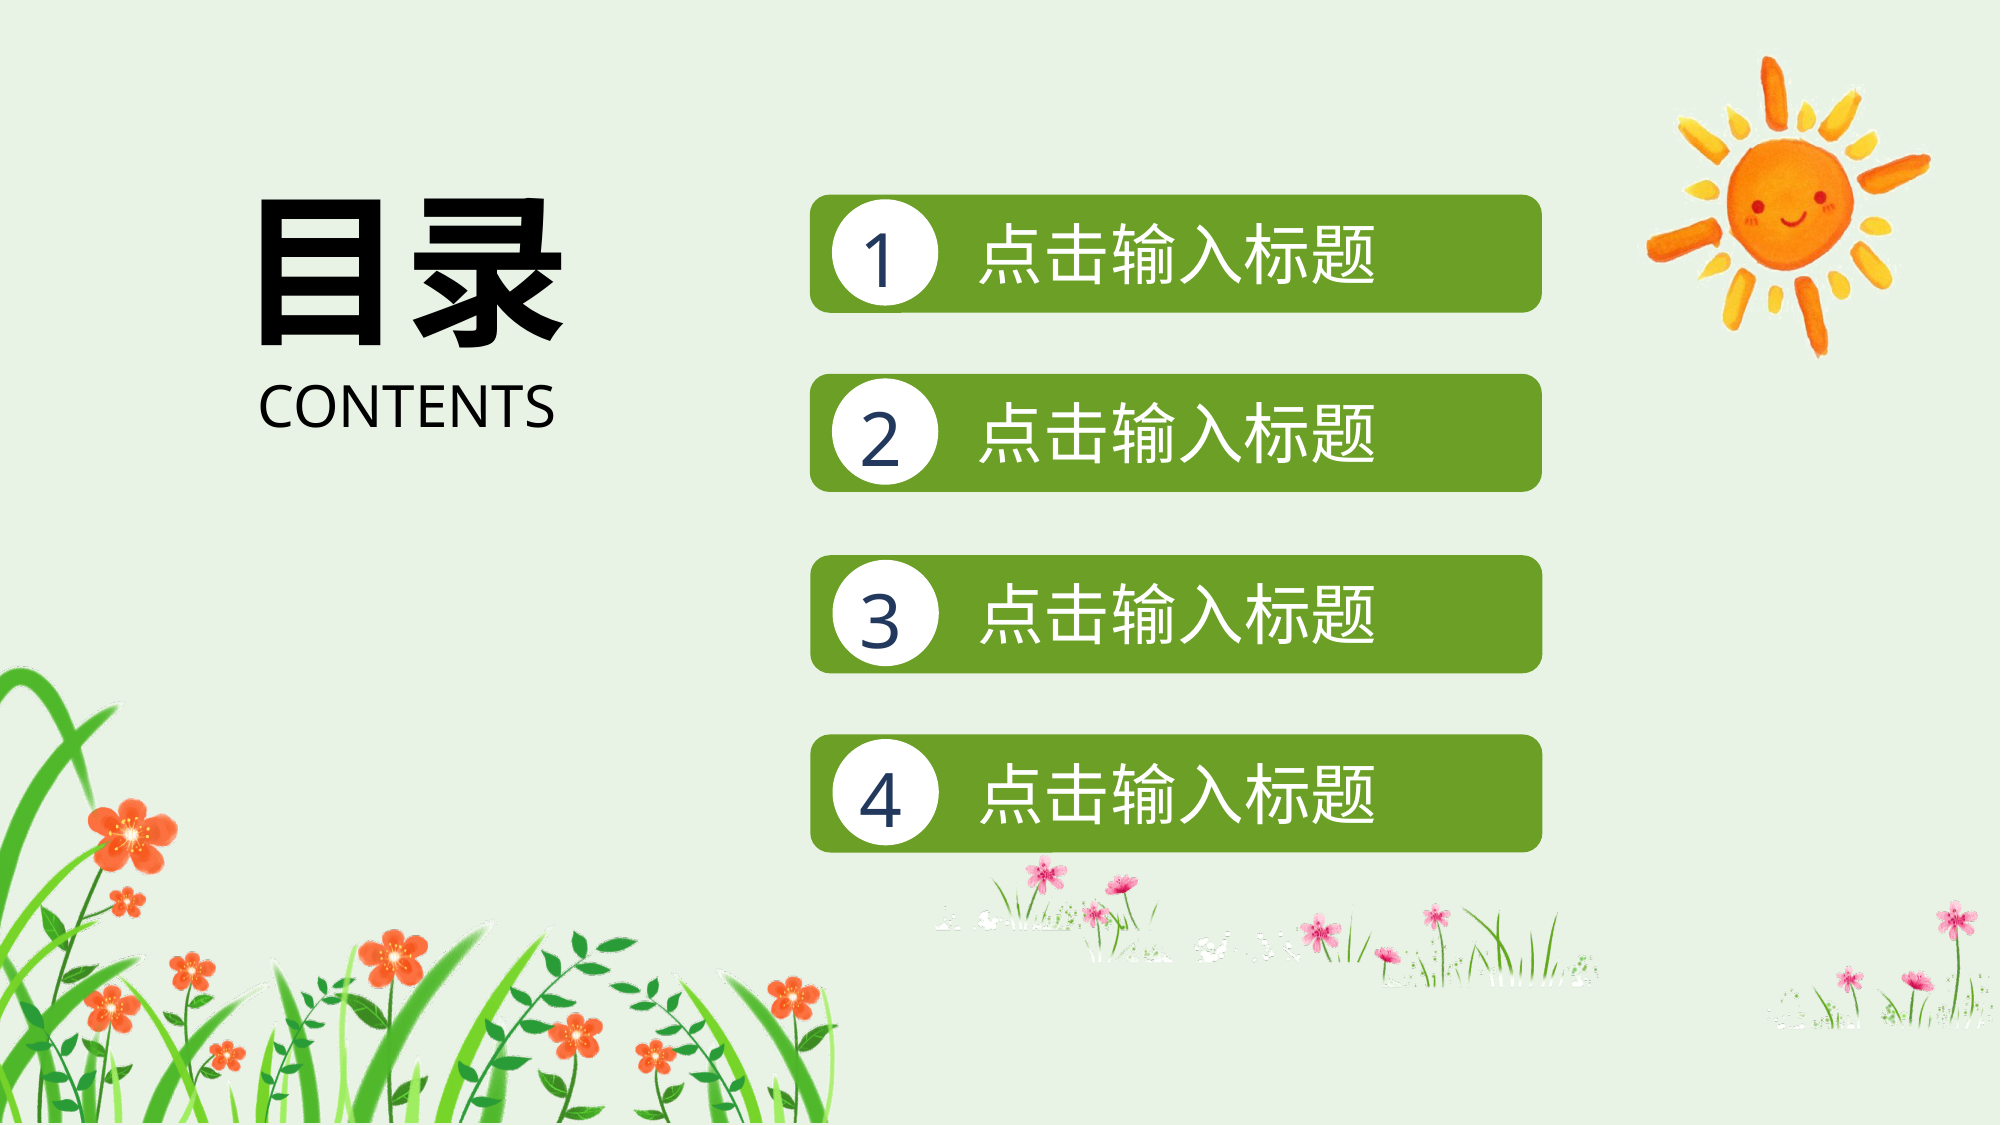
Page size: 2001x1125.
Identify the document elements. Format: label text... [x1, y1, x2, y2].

picture [0, 0, 2000, 1123]
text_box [810, 555, 1543, 674]
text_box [809, 194, 1542, 313]
text_box CONTENTS [242, 361, 596, 447]
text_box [809, 373, 1542, 492]
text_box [810, 734, 1543, 853]
text_box 目录 [223, 158, 612, 374]
